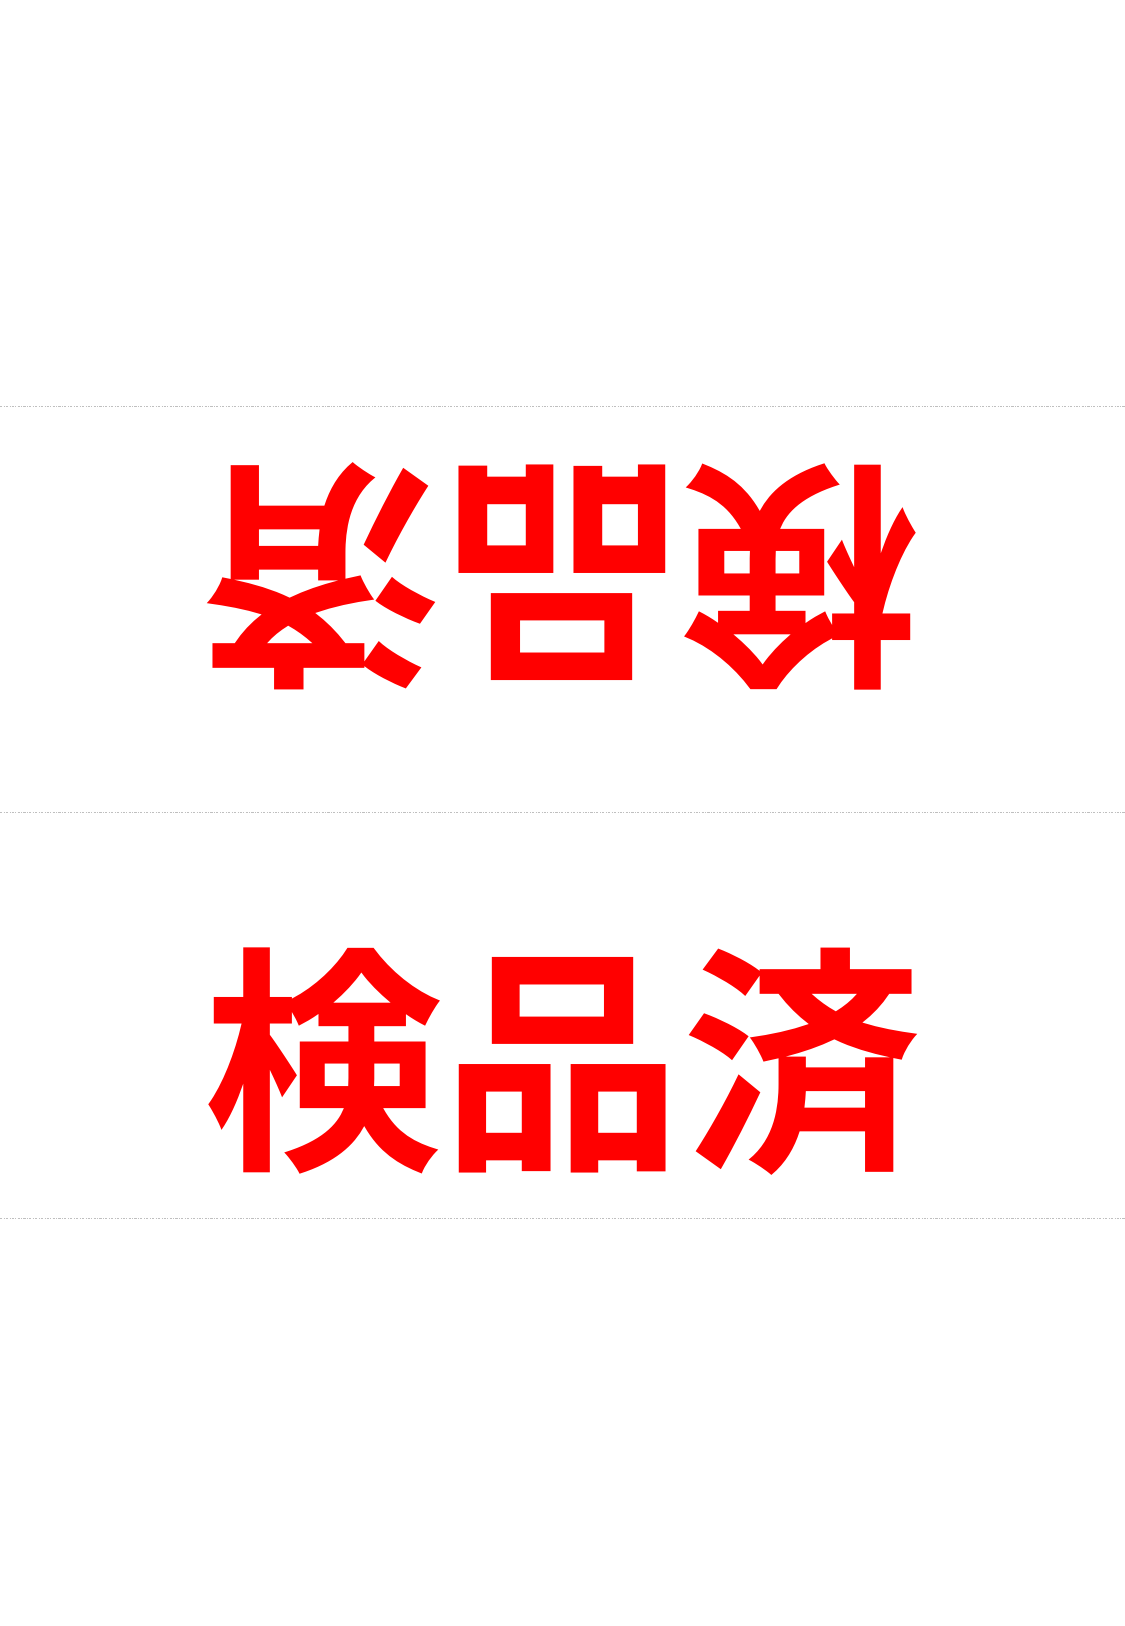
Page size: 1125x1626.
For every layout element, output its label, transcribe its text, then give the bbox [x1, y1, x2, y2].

text_box 検品済 [188, 904, 937, 1207]
text_box 検品済 [188, 431, 937, 734]
